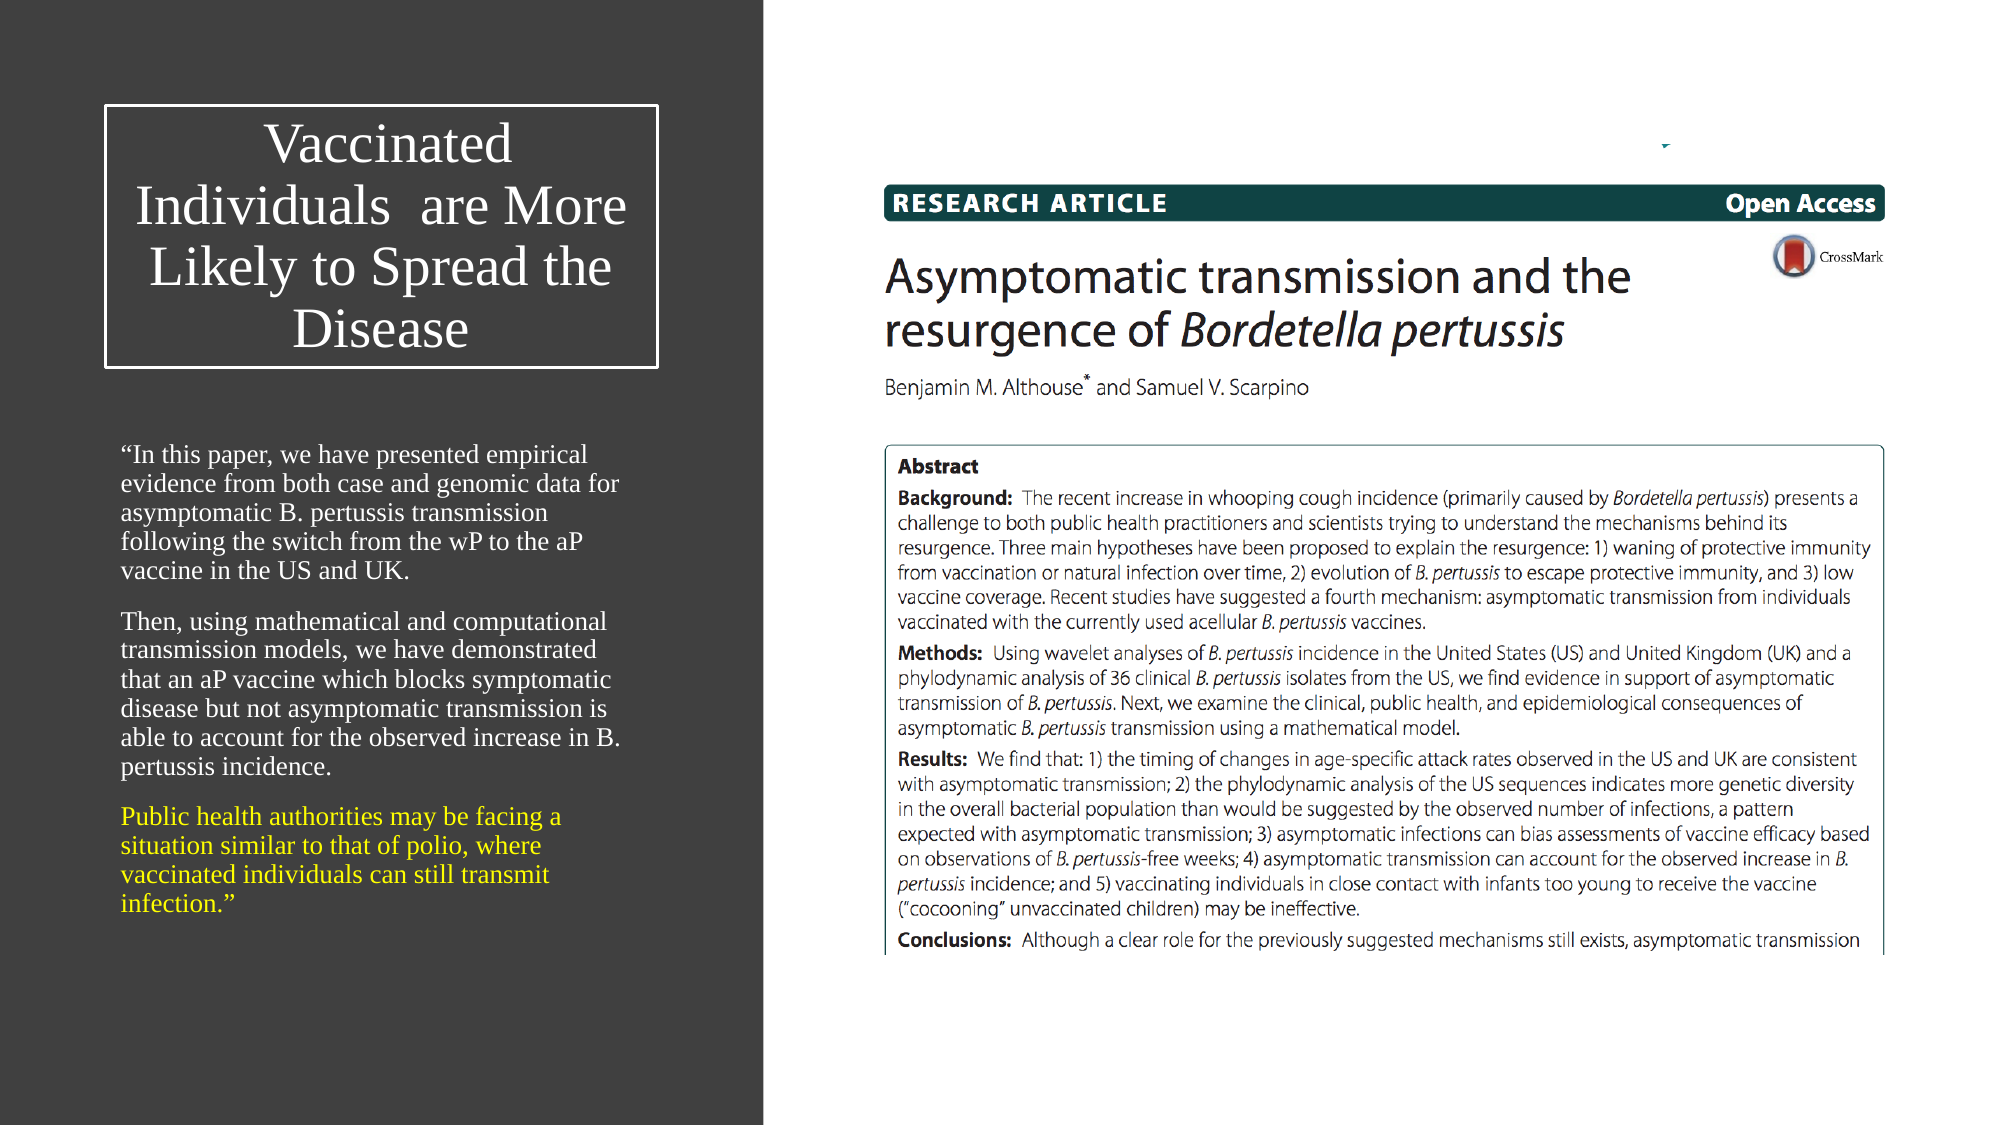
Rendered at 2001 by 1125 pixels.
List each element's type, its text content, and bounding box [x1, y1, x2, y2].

title Vaccinated Individuals are More Likely to Spread the Disease [105, 105, 658, 368]
text_box [0, 0, 764, 1125]
list “In this paper, we have presented empirical evidence from both case and genomic data for asymptomatic B. pertussis transmission following the switch from the wP to the aP vaccine in the US and UK. Then, using mathematical and computational transmission models, we have demonstrated that an aP vaccine which blocks symptomatic disease but not asymptomatic transmission is able to account for the observed increase in B. pertussis incidence. Public health authorities may be facing a situation similar to that of polio, where vaccinated individuals can still transmit infection.” [105, 432, 658, 994]
picture [869, 144, 1895, 955]
